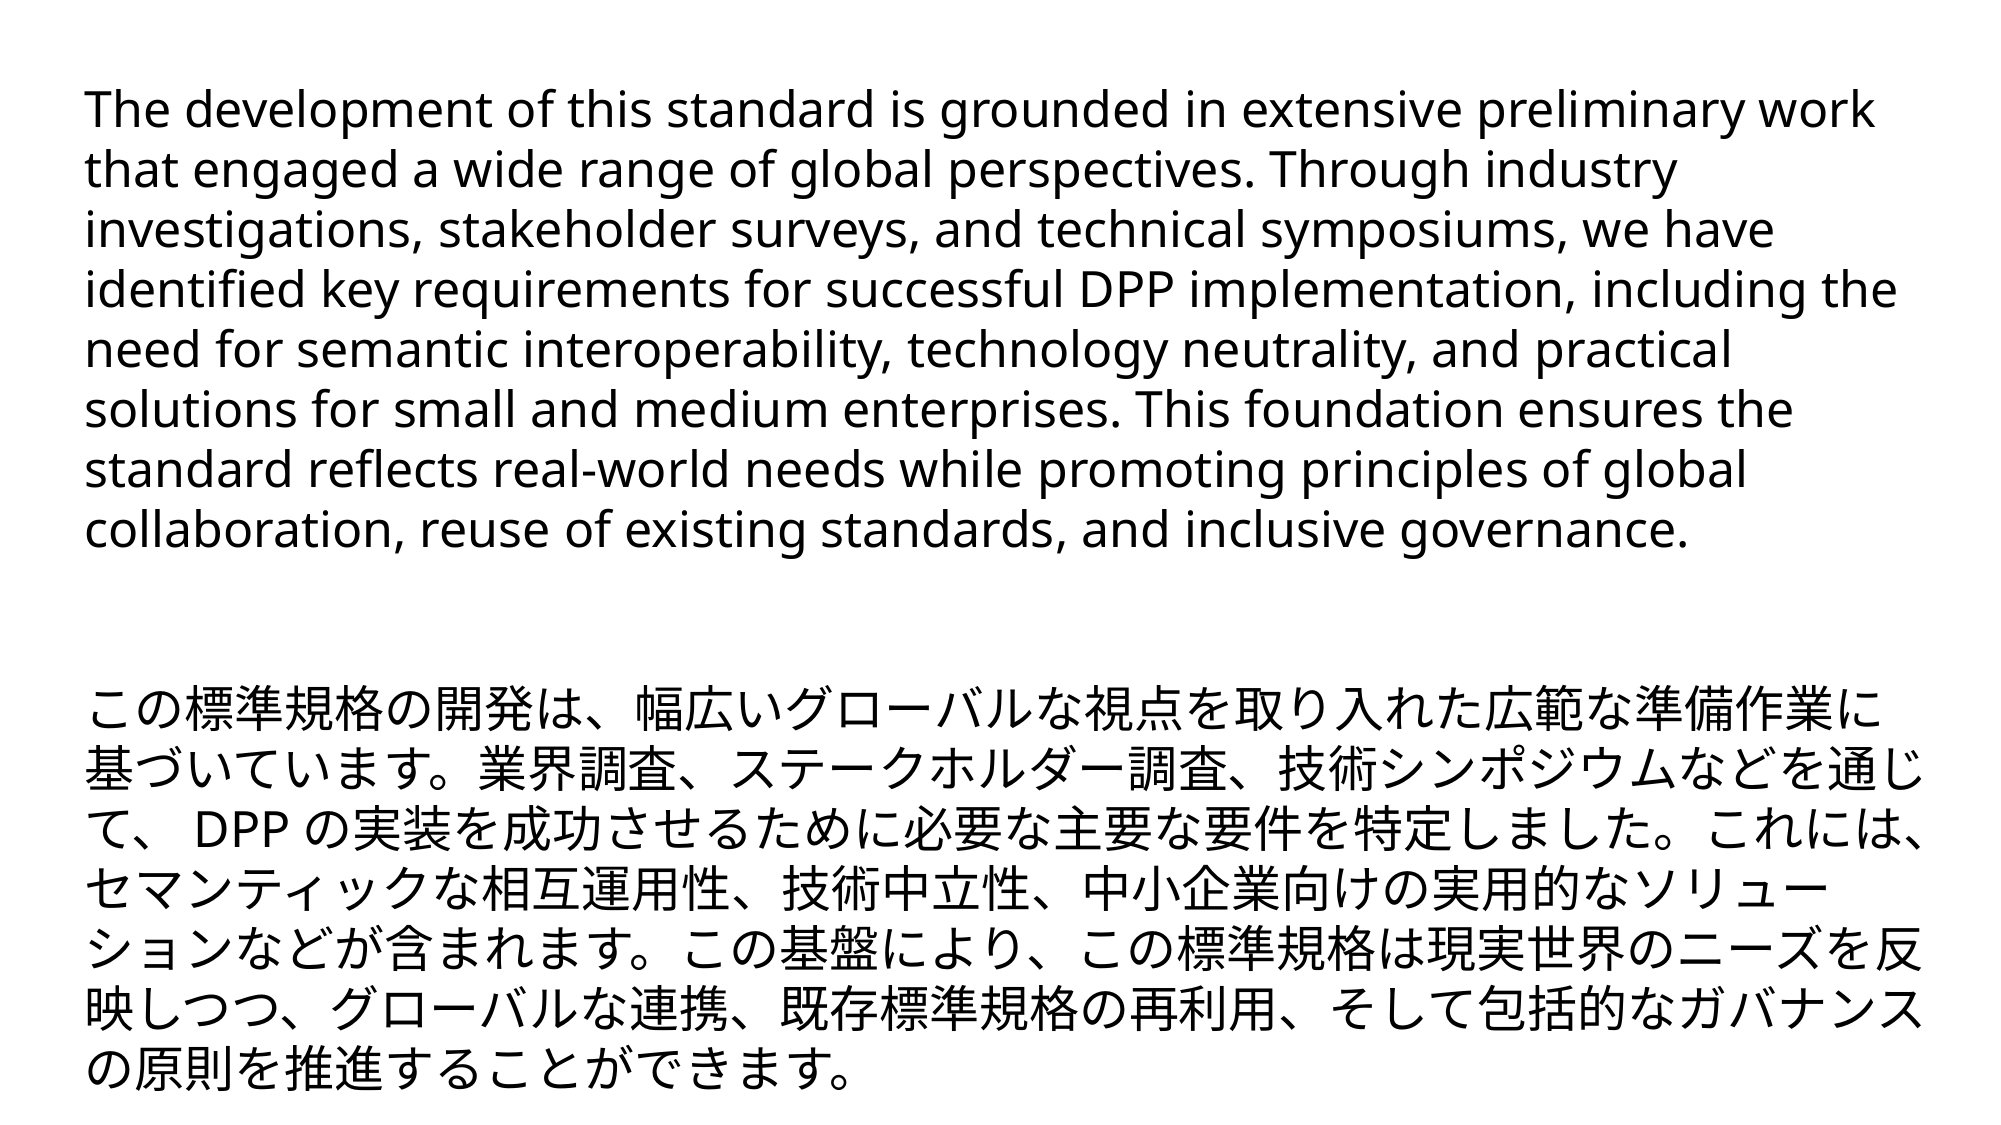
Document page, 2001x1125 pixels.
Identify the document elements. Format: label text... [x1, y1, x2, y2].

text_box The development of this standard is grounded in extensive preliminary work that engaged a wide range of global perspectives. Through industry investigations, stakeholder surveys, and technical symposiums, we have identified key requirements for successful DPP implementation, including the need for semantic interoperability, technology neutrality, and practical solutions for small and medium enterprises. This foundation ensures the standard reflects real-world needs while promoting principles of global collaboration, reuse of existing standards, and inclusive governance. この標準規格の開発は、幅広いグローバルな視点を取り入れた広範な準備作業に基づいています。業界調査、ステークホルダー調査、技術シンポジウムなどを通じて、DPPの実装を成功させるために必要な主要な要件を特定しました。これには、セマンティックな相互運用性、技術中立性、中小企業向けの実用的なソリューションなどが含まれます。この基盤により、この標準規格は現実世界のニーズを反映しつつ、グローバルな連携、既存標準規格の再利用、そして包括的なガバナンスの原則を推進することができます。 [69, 69, 1943, 1125]
